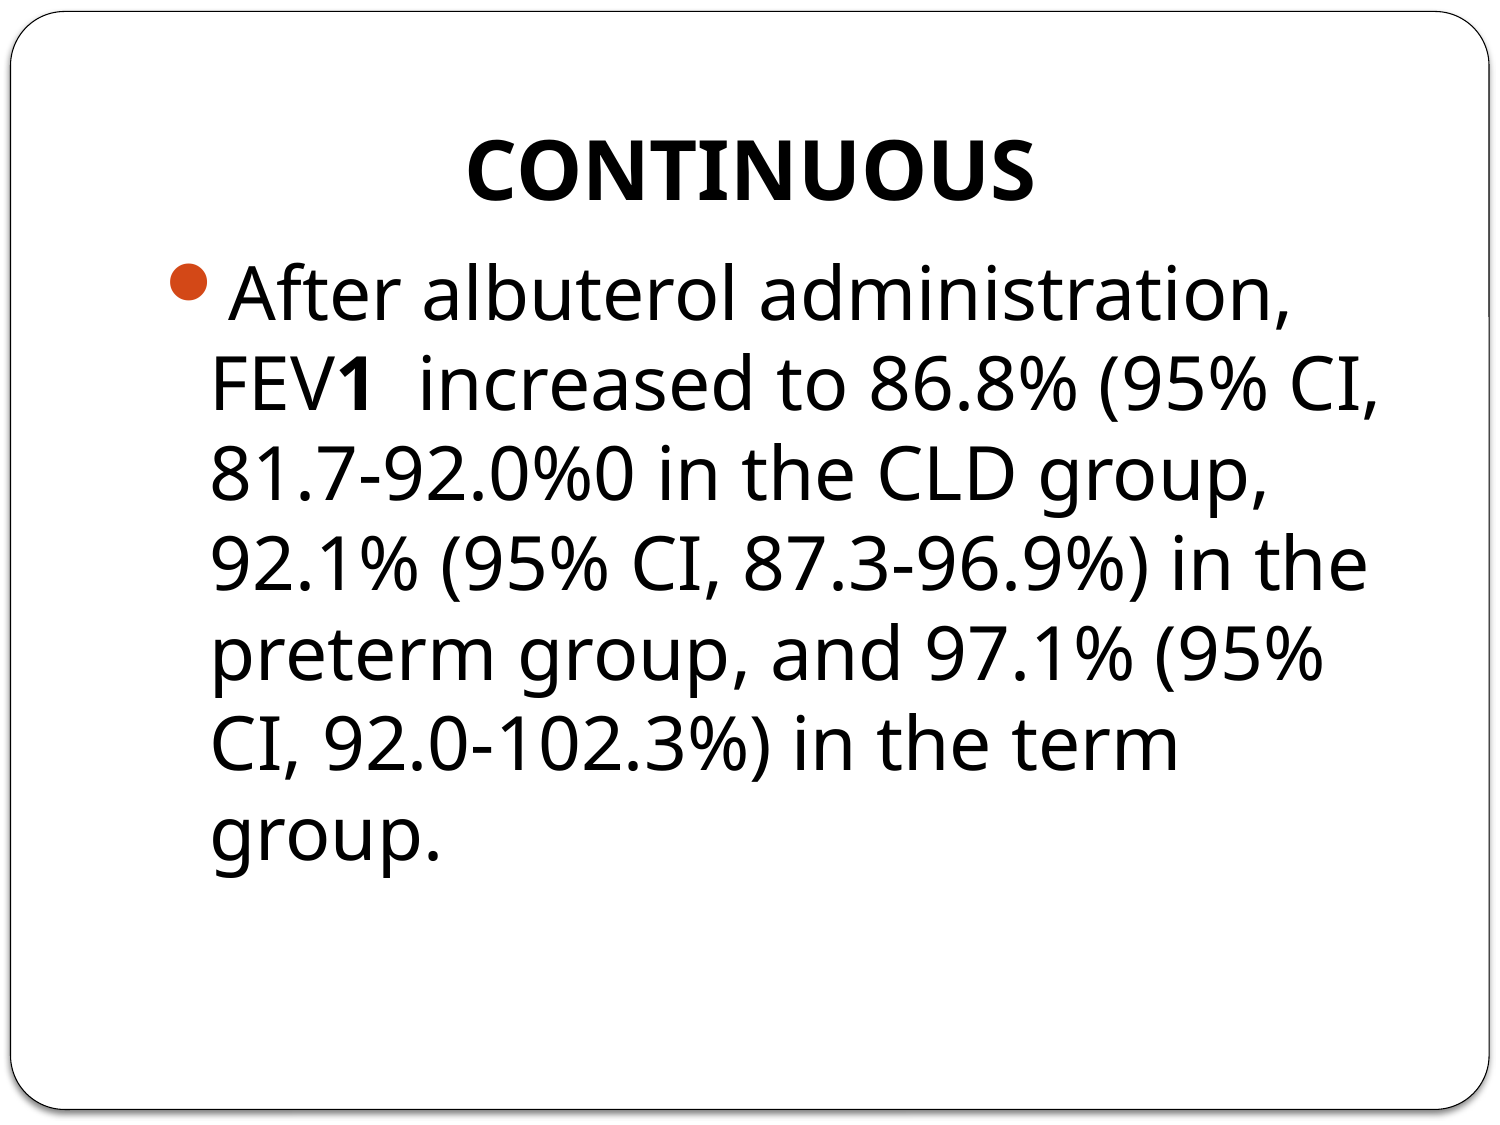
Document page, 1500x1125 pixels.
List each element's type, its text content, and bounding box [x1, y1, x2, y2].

list After albuterol administration, FEV1 increased to 86.8% (95% CI, 81.7-92.0%0 in the CLD group, 92.1% (95% CI, 87.3-96.9%) in the preterm group, and 97.1% (95% CI, 92.0-102.3%) in the term group. [150, 237, 1425, 988]
title CONTINUOUS [150, 45, 1425, 233]
